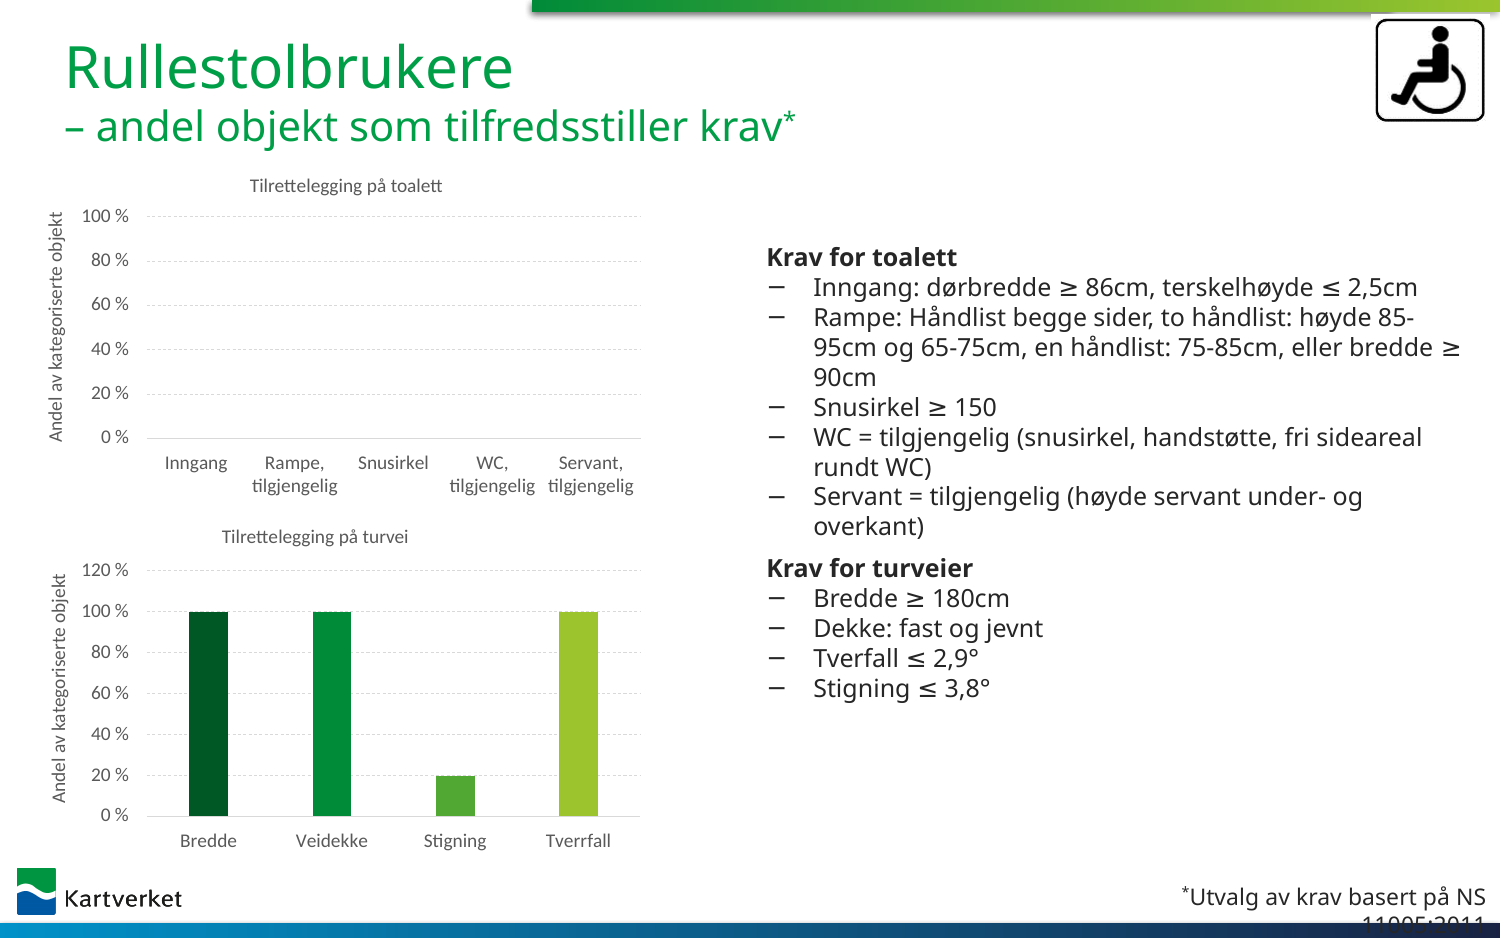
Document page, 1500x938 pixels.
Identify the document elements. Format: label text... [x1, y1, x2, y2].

picture [1371, 13, 1491, 127]
text_box Krav for toalett Inngang: dørbredde ≥ 86cm, terskelhøyde ≤ 2,5cm Rampe: Håndlist begge sider, to håndlist: høyde 85-95cm og 65-75cm, en håndlist: 75-85cm, eller bredde ≥ 90cm Snusirkel ≥ 150 WC = tilgjengelig (snusirkel, handstøtte, fri sideareal rundt WC) Servant = tilgjengelig (høyde servant under- og overkant) [751, 234, 1483, 545]
text_box Krav for turveier Bredde ≥ 180cm Dekke: fast og jevnt Tverfall ≤ 2,9° Stigning ≤ 3,8° [751, 545, 1483, 710]
text_box Rullestolbrukere – andel objekt som tilfredsstiller krav* [49, 14, 1431, 158]
text_box *Utvalg av krav basert på NS 11005:2011 [1068, 873, 1500, 938]
picture [41, 520, 652, 859]
picture [41, 166, 652, 505]
